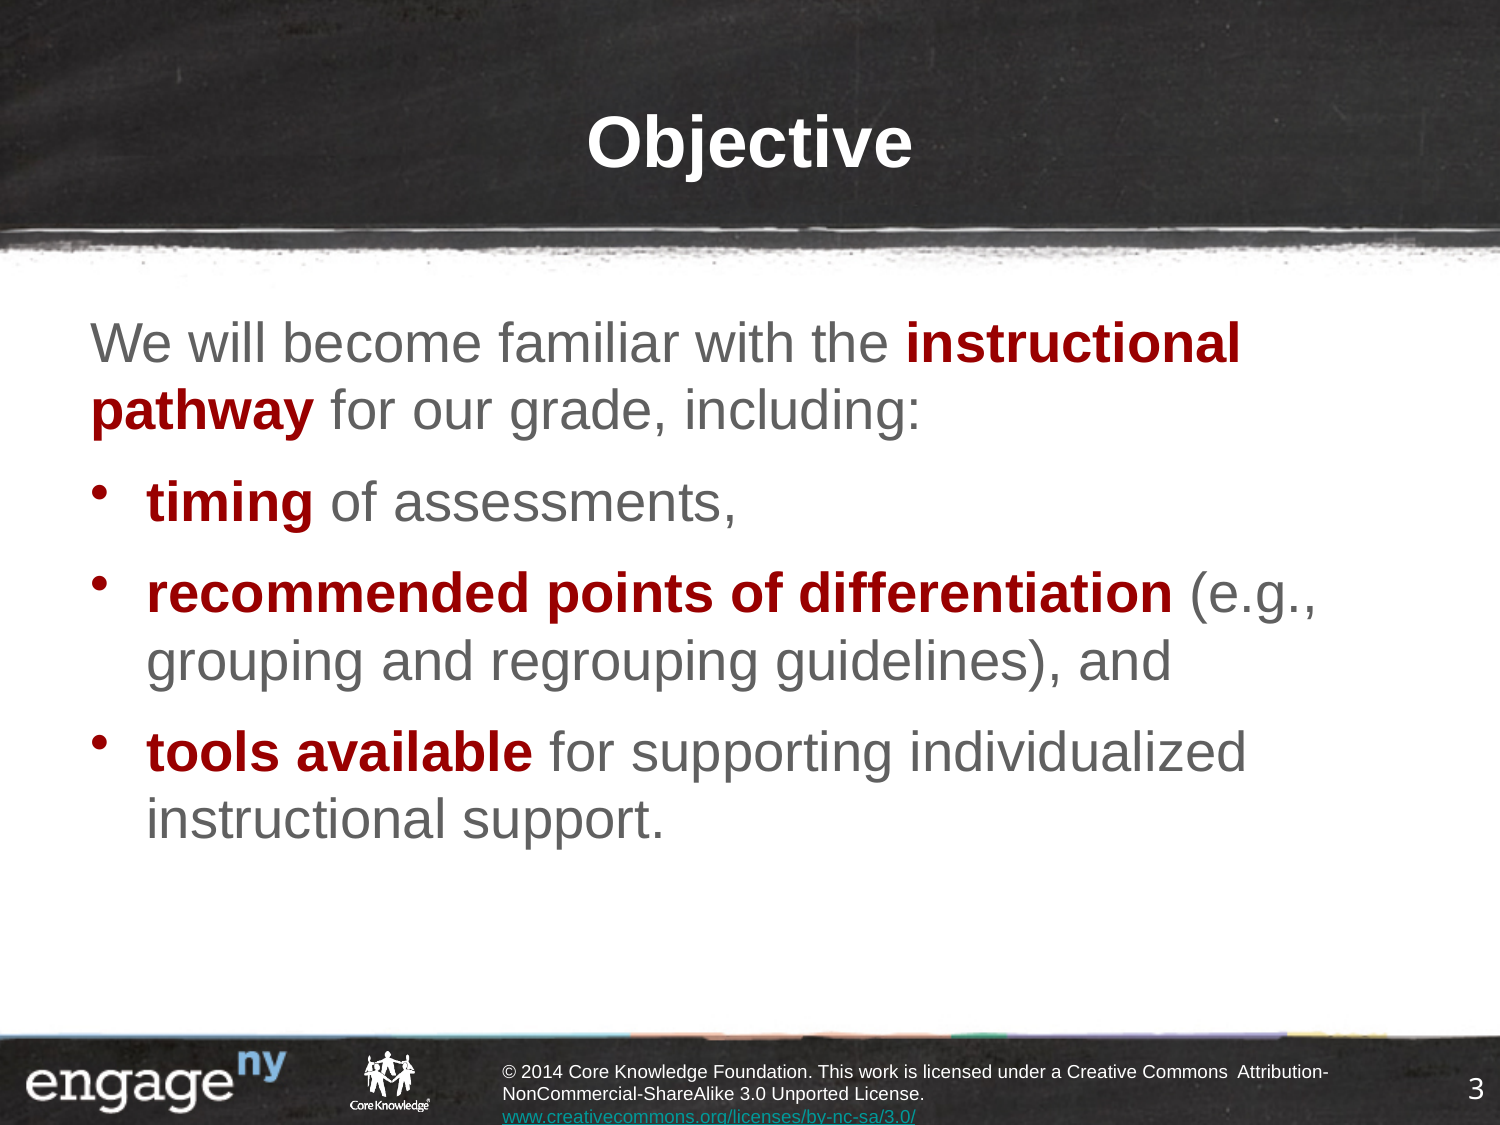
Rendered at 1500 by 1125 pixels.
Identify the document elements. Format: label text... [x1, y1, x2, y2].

picture [0, 0, 1500, 293]
title Objective [75, 45, 1425, 233]
picture [0, 1003, 1500, 1125]
slide_number 3 [1337, 1062, 1500, 1113]
list We will become familiar with the instructional pathway for our grade, including: timing of assessments, recommended points of differentiation (e.g., grouping and regrouping guidelines), and tools available for supporting individualized instructional support. [75, 262, 1425, 1005]
